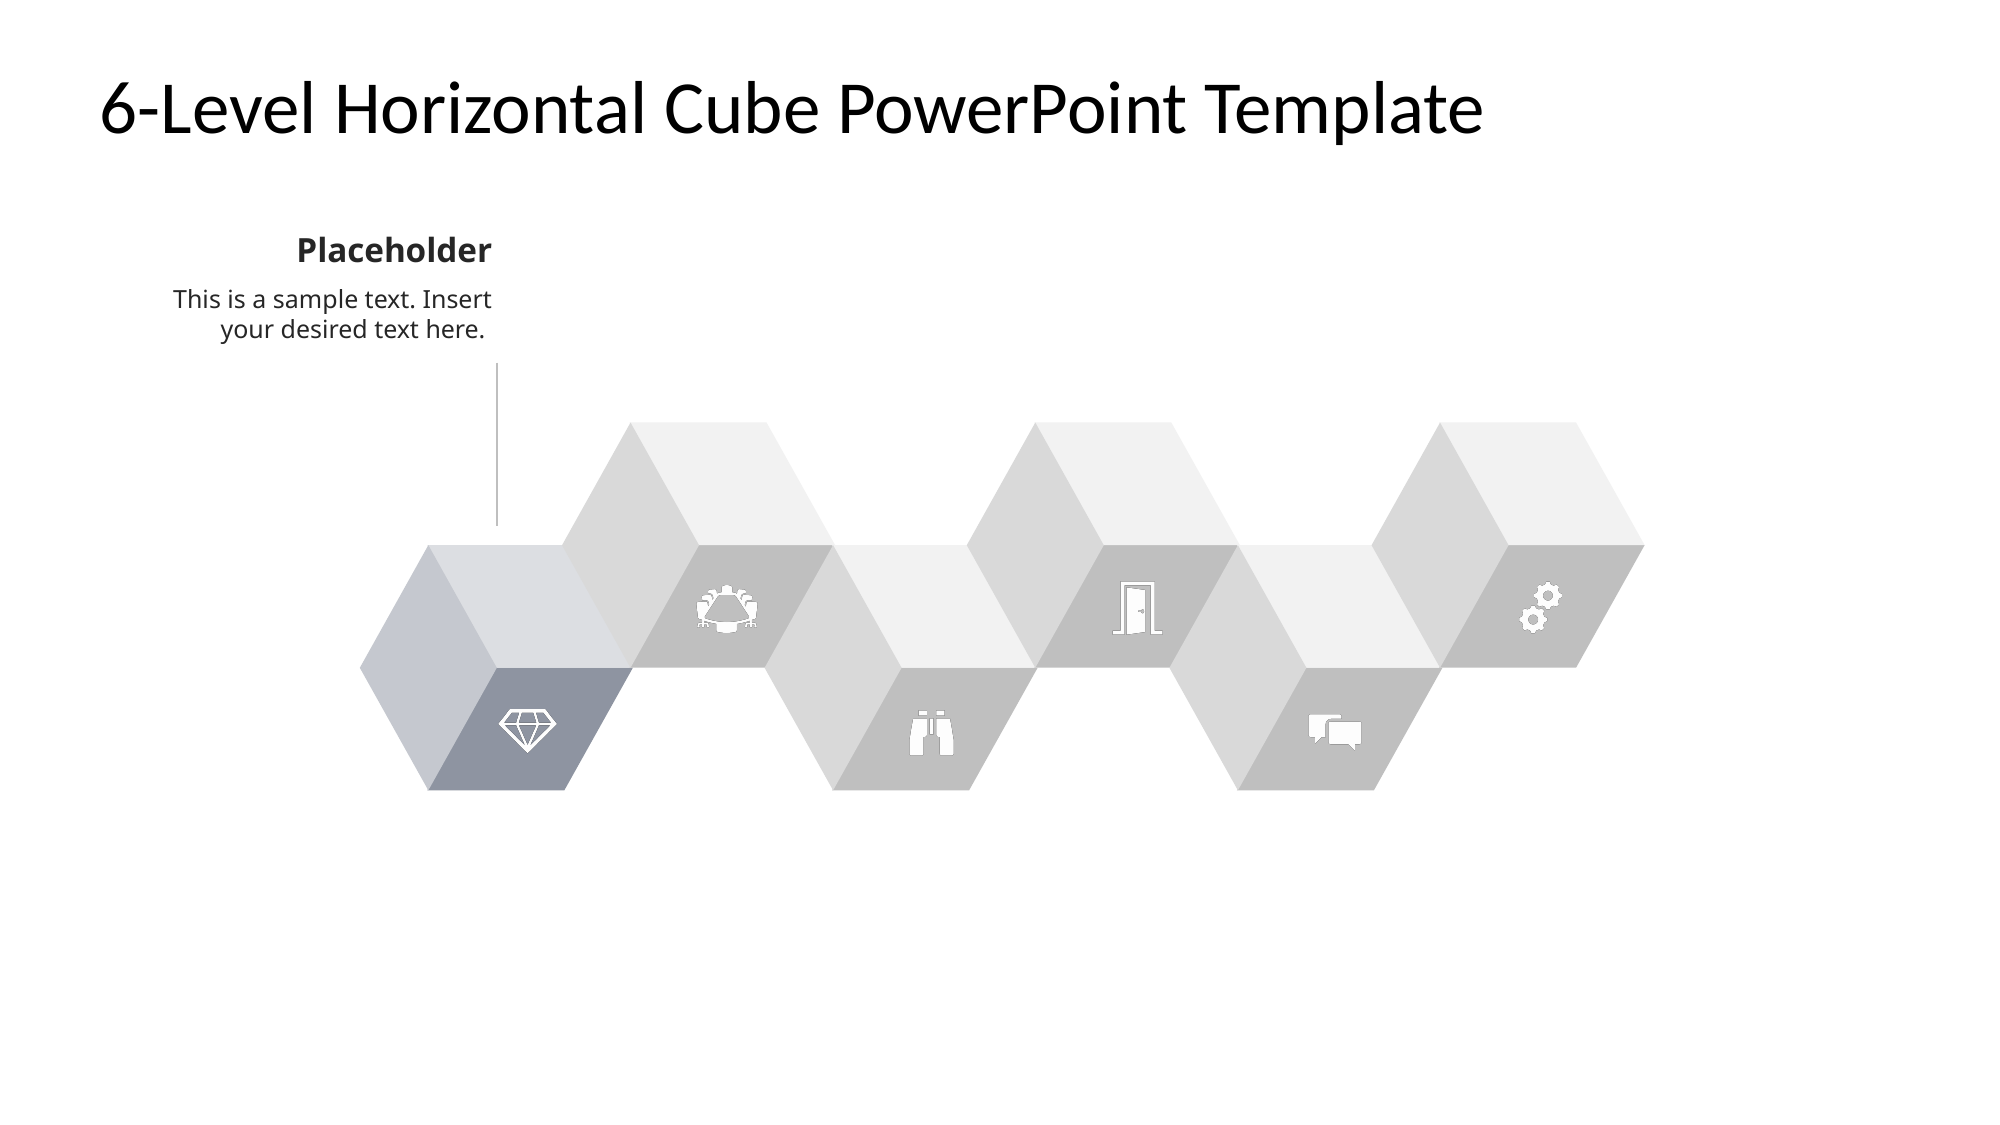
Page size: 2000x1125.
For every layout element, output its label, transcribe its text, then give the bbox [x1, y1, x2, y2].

picture [695, 577, 759, 641]
picture [496, 698, 560, 762]
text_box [147, 227, 493, 358]
picture [1509, 575, 1573, 639]
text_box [575, 408, 822, 682]
title 6-Level Horizontal Cube PowerPoint Template [99, 45, 1900, 162]
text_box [1385, 408, 1631, 682]
picture [899, 701, 963, 765]
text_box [778, 530, 1024, 805]
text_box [980, 408, 1227, 682]
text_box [1183, 530, 1429, 805]
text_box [373, 530, 620, 805]
picture [1105, 576, 1169, 640]
picture [1303, 701, 1367, 765]
